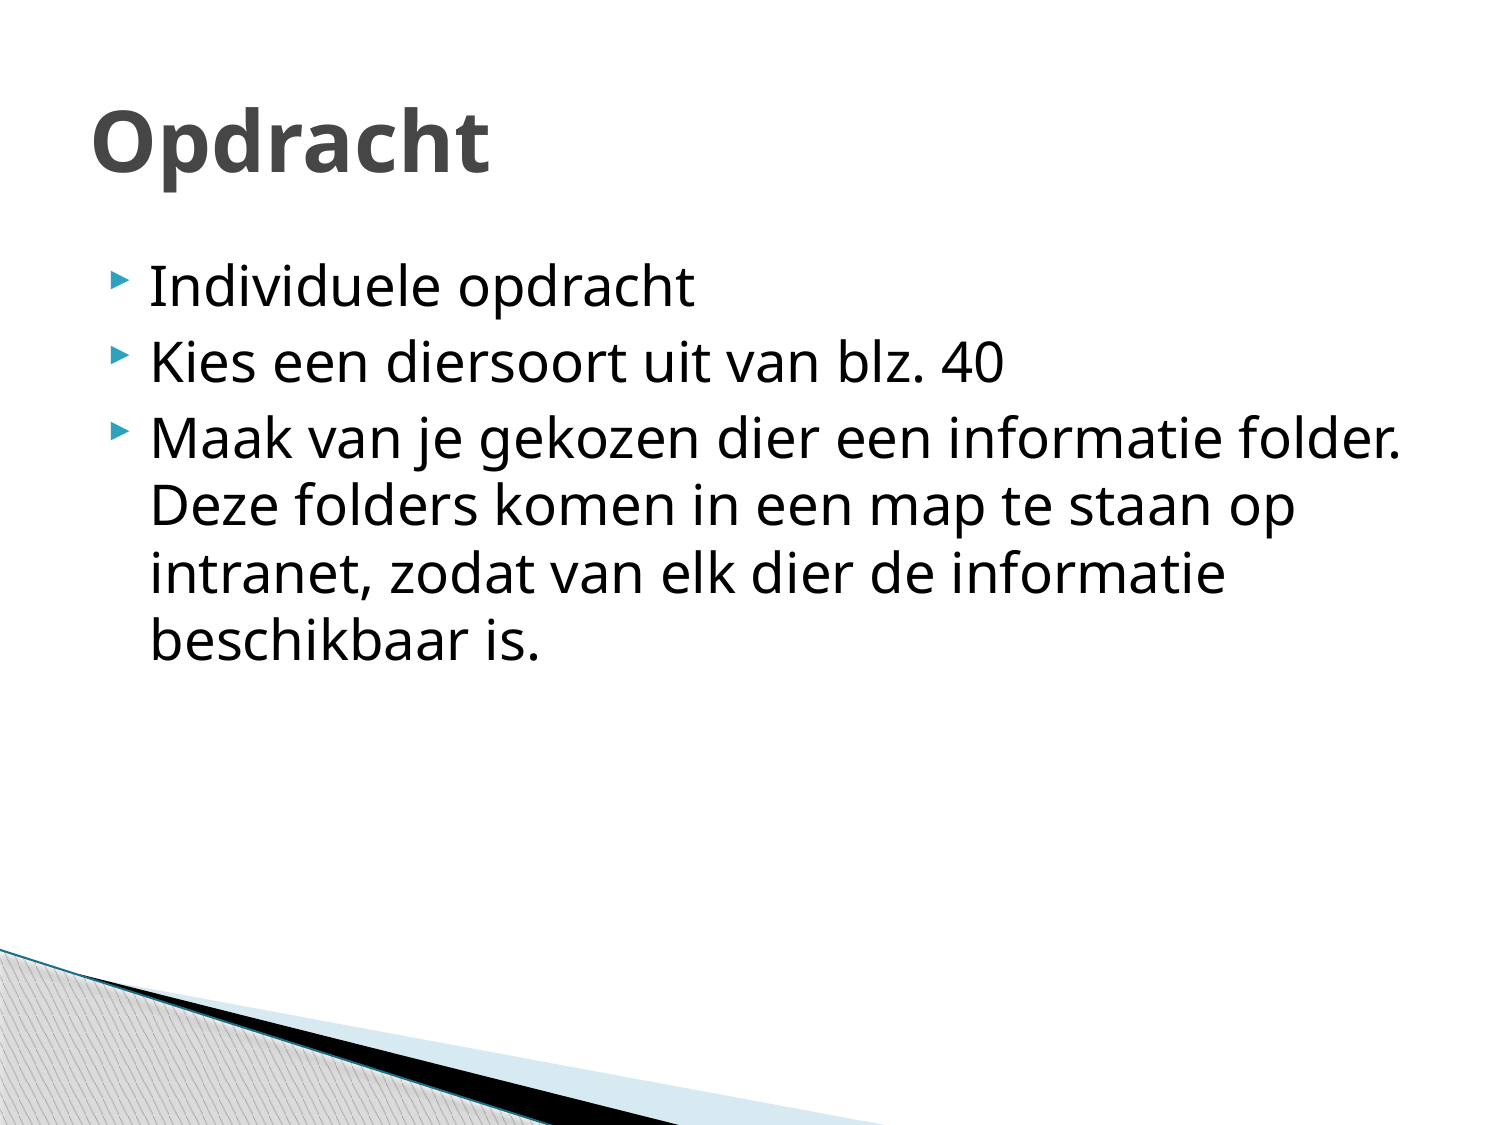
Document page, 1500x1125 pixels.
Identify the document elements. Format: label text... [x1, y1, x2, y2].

title Opdracht [75, 45, 1425, 233]
list Individuele opdracht Kies een diersoort uit van blz. 40 Maak van je gekozen dier een informatie folder. Deze folders komen in een map te staan op intranet, zodat van elk dier de informatie beschikbaar is. [75, 243, 1425, 986]
